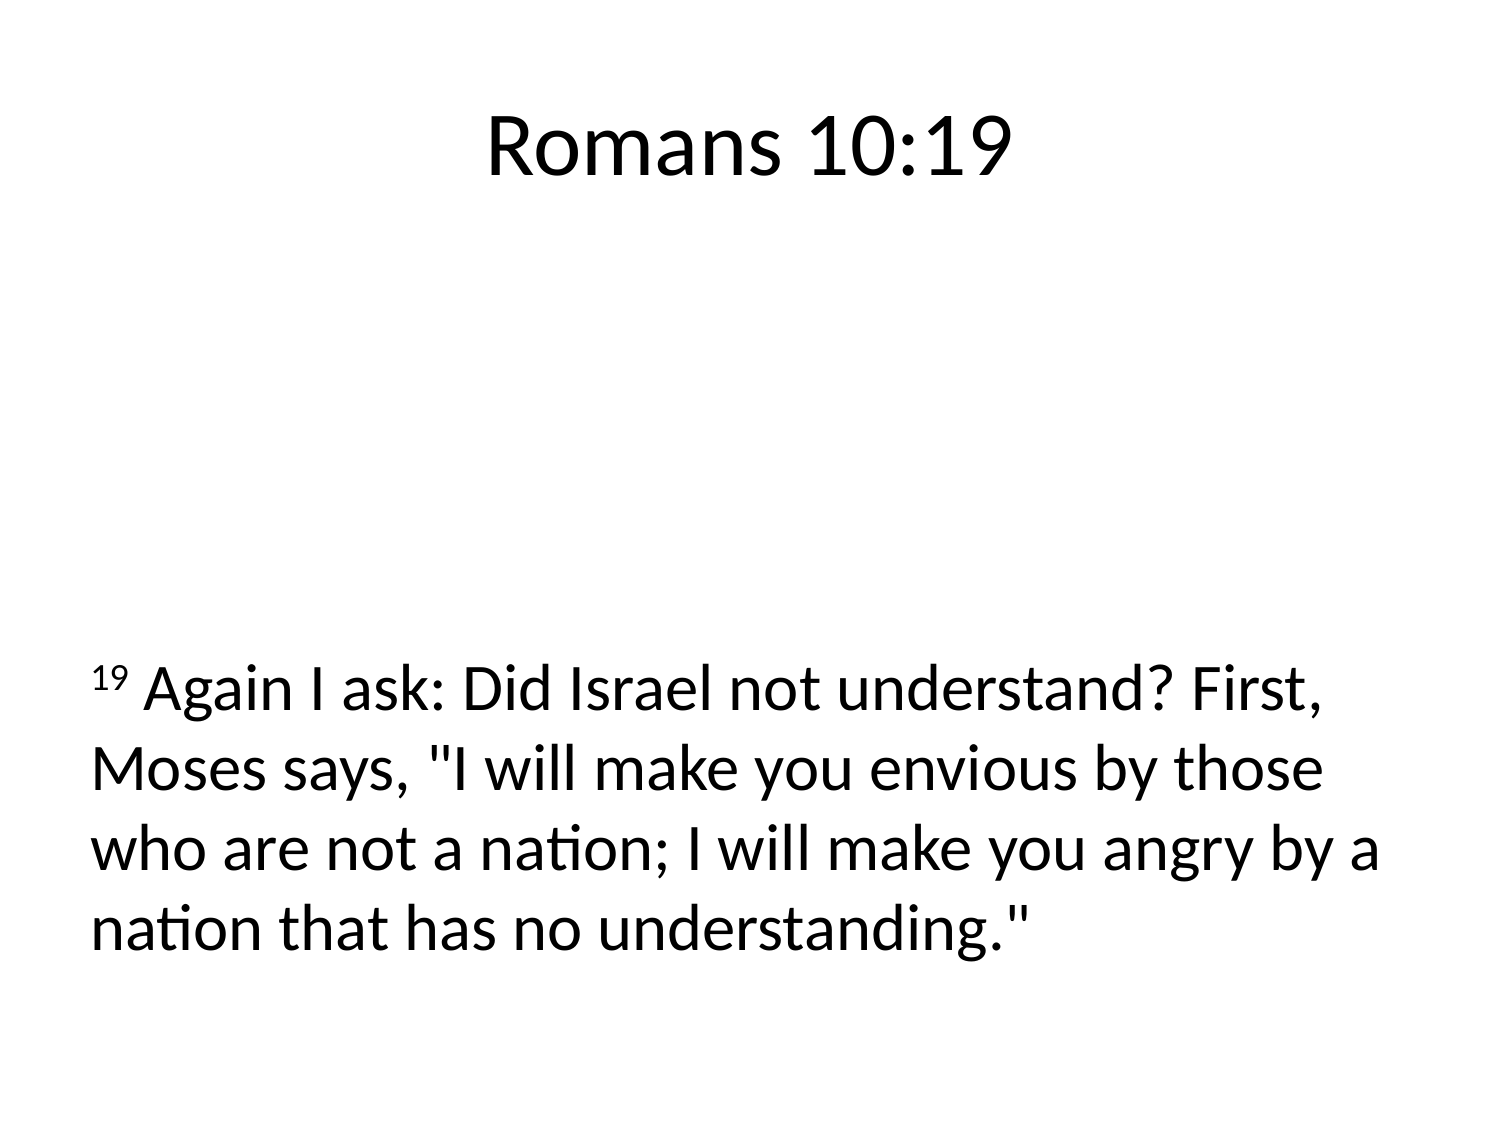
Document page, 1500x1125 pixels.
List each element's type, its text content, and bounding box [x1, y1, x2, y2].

title Romans 10:19 [75, 45, 1425, 233]
list 19 Again I ask: Did Israel not understand? First, Moses says, "I will make you envious by those who are not a nation; I will make you angry by a nation that has no understanding." [75, 262, 1425, 1005]
